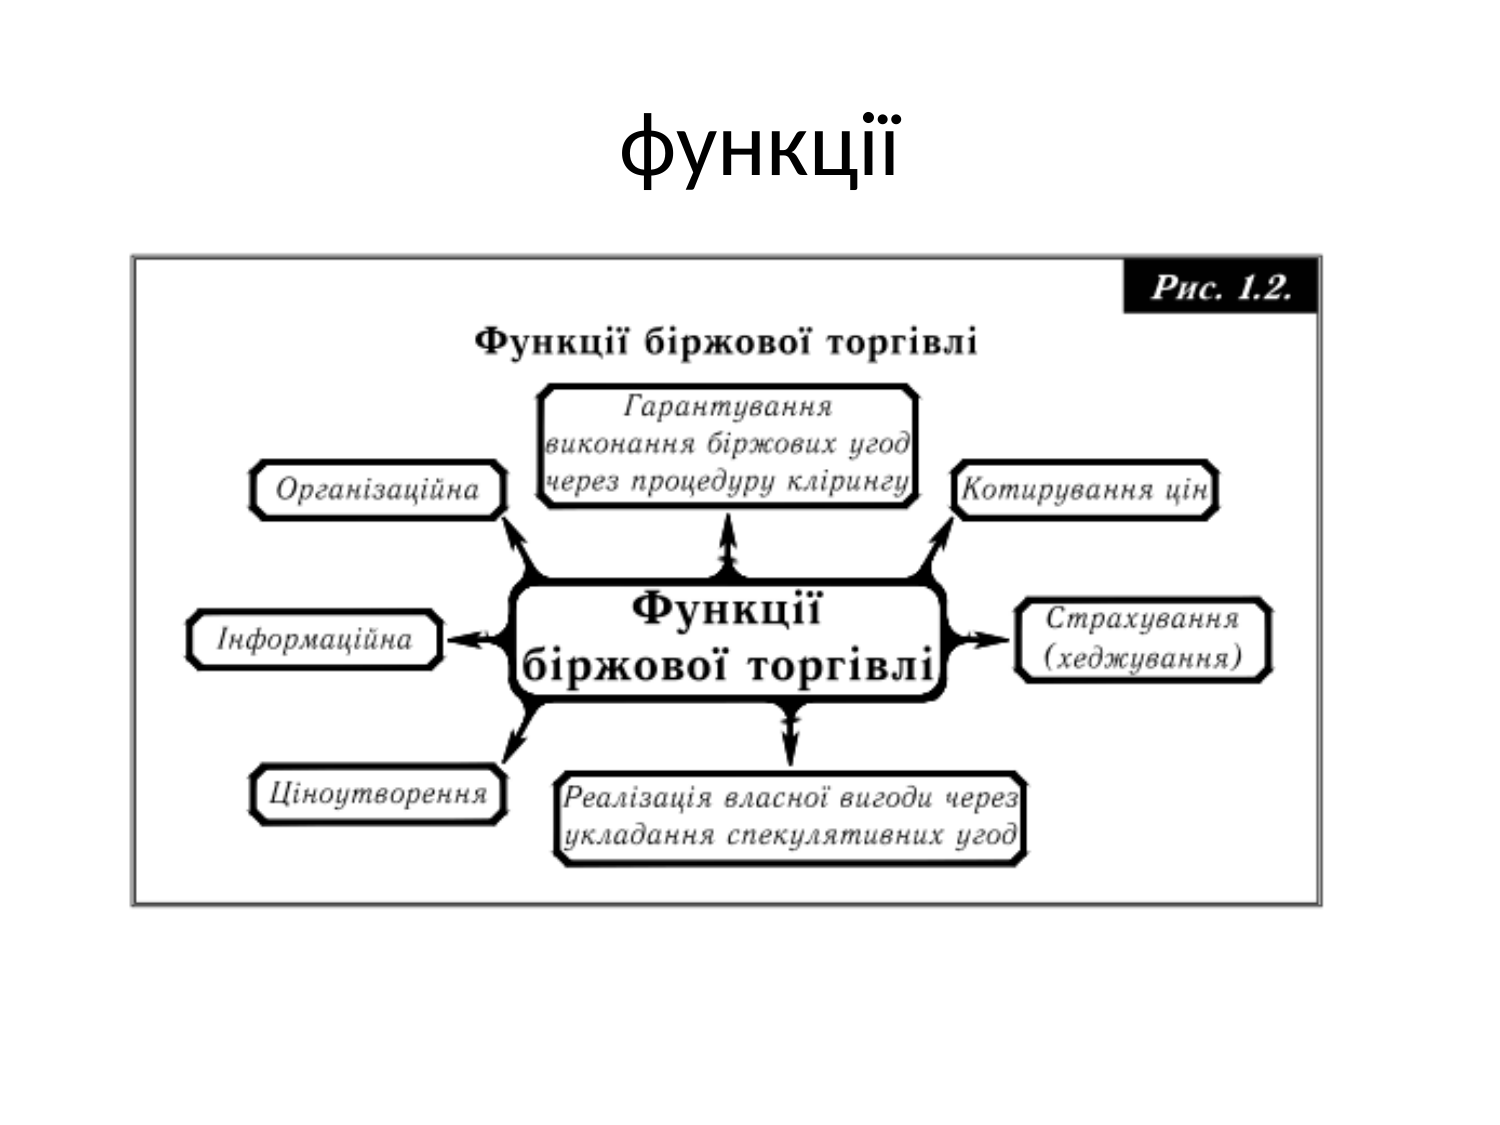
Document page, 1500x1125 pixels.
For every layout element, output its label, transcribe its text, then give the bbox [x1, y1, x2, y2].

picture [100, 243, 1346, 916]
title функції [75, 45, 1425, 233]
